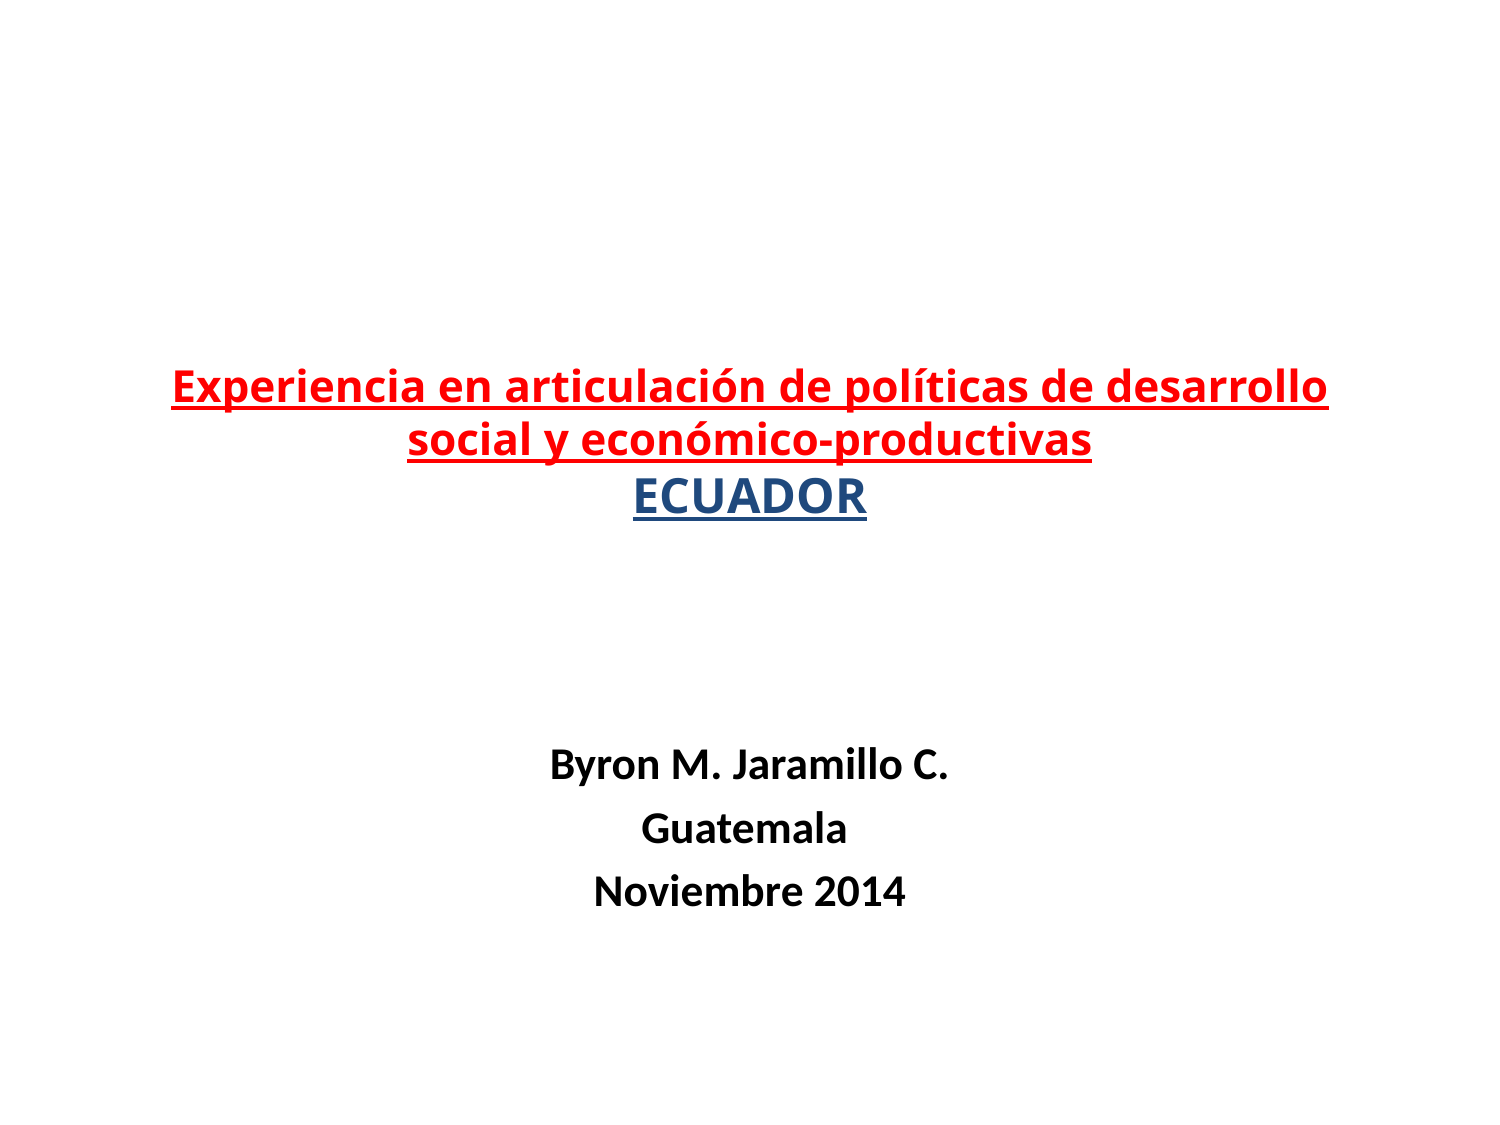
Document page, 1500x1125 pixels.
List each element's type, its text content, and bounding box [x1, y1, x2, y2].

title Experiencia en articulación de políticas de desarrollo social y económico-productivas ECUADOR [112, 349, 1388, 591]
subtitle Byron M. Jaramillo C. Guatemala Noviembre 2014 [225, 726, 1275, 925]
